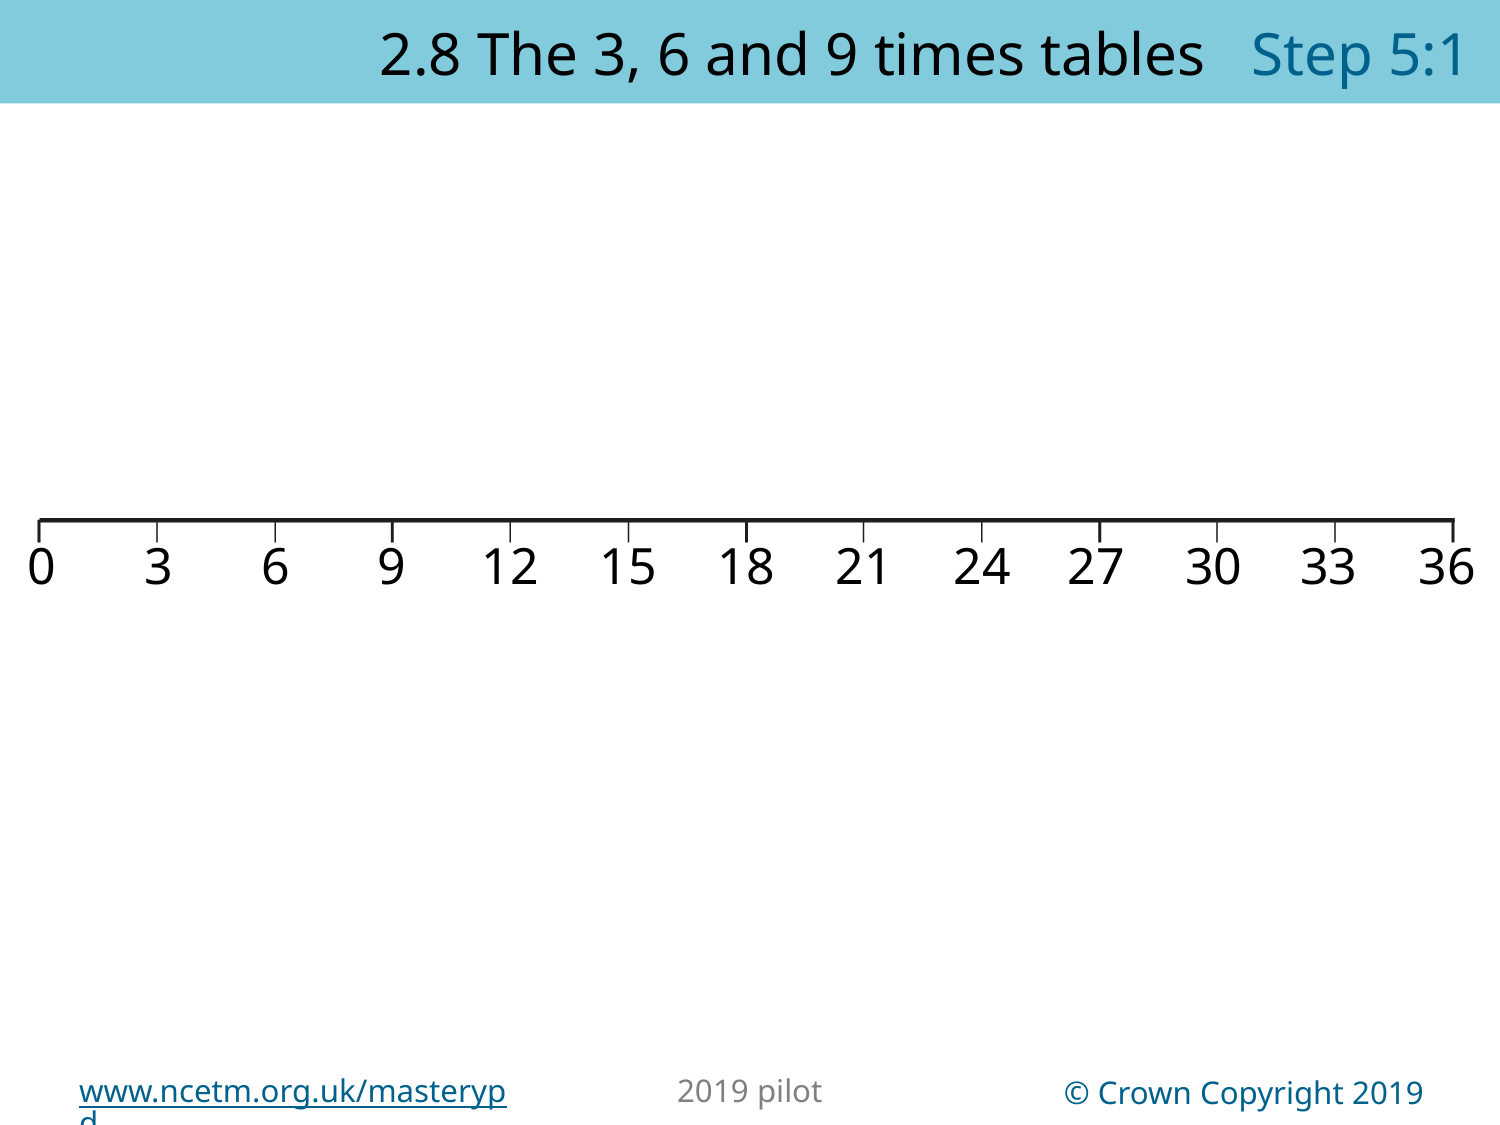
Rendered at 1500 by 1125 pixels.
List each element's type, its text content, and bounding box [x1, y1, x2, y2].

picture [30, 517, 1471, 551]
text_box 12 [458, 559, 561, 602]
text_box 27 [1045, 559, 1148, 602]
text_box 0 [5, 527, 77, 602]
text_box 3 [123, 559, 195, 602]
text_box 24 [931, 559, 1034, 602]
text_box 33 [1277, 559, 1380, 602]
text_box 15 [576, 559, 680, 602]
text_box 9 [340, 559, 443, 602]
text_box 30 [1162, 559, 1265, 602]
text_box 18 [695, 559, 798, 602]
list 2.8 The 3, 6 and 9 times tables Step 5:1 [0, 0, 1500, 104]
text_box 36 [1396, 527, 1499, 602]
text_box 6 [240, 559, 312, 602]
text_box 21 [813, 559, 916, 602]
